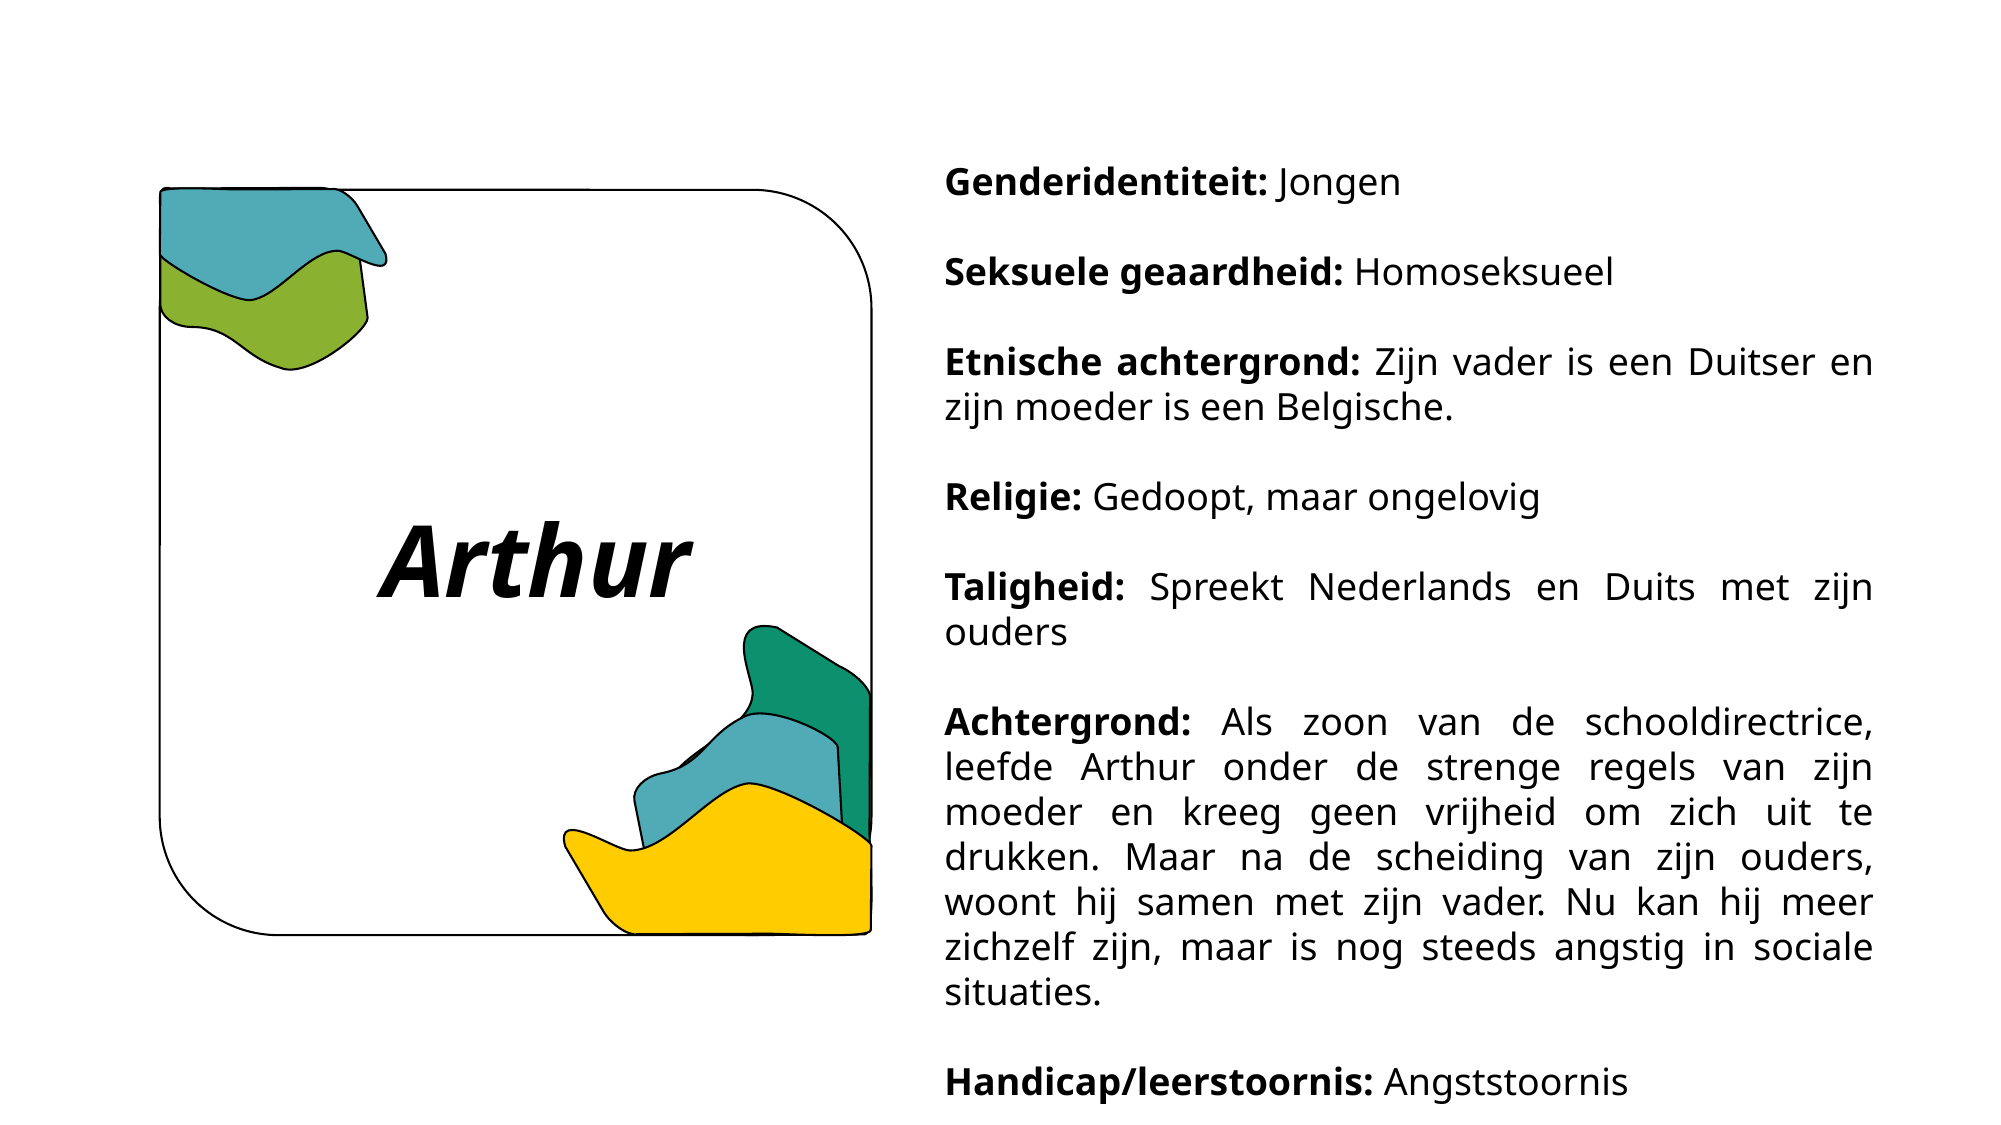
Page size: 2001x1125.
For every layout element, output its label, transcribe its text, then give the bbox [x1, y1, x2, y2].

text_box Genderidentiteit: Jongen Seksuele geaardheid: Homoseksueel Etnische achtergrond: Zijn vader is een Duitser en zijn moeder is een Belgische. Religie: Gedoopt, maar ongelovig Taligheid: Spreekt Nederlands en Duits met zijn ouders Achtergrond: Als zoon van de schooldirectrice, leefde Arthur onder de strenge regels van zijn moeder en kreeg geen vrijheid om zich uit te drukken. Maar na de scheiding van zijn ouders, woont hij samen met zijn vader. Nu kan hij meer zichzelf zijn, maar is nog steeds angstig in sociale situaties. Handicap/leerstoornis: Angststoornis [929, 150, 1890, 1125]
text_box [633, 712, 843, 847]
text_box Arthur [367, 489, 761, 625]
text_box [159, 252, 369, 371]
text_box [562, 782, 873, 937]
text_box [158, 187, 388, 302]
text_box [158, 188, 873, 937]
text_box [740, 624, 872, 841]
